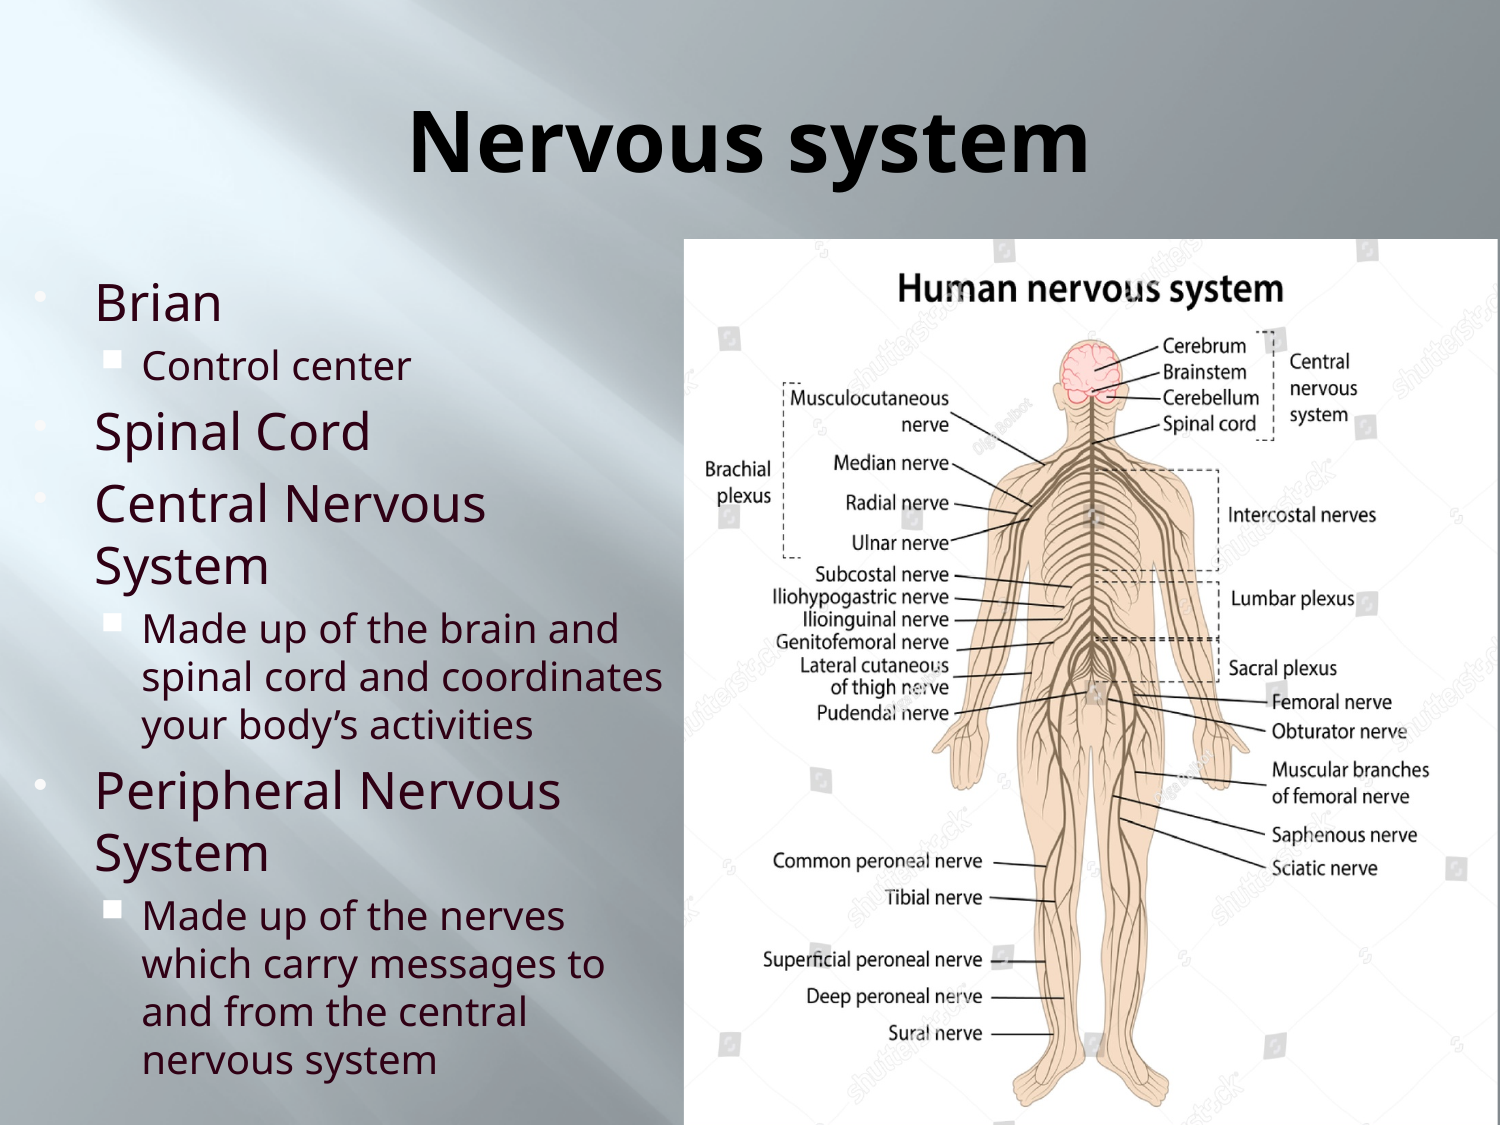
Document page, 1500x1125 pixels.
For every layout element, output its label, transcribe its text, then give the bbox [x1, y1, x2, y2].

title Nervous system [75, 45, 1425, 233]
list Brian Control center Spinal Cord Central Nervous System Made up of the brain and spinal cord and coordinates your body’s activities Peripheral Nervous System Made up of the nerves which carry messages to and from the central nervous system [0, 262, 683, 1125]
picture [683, 239, 1498, 1125]
